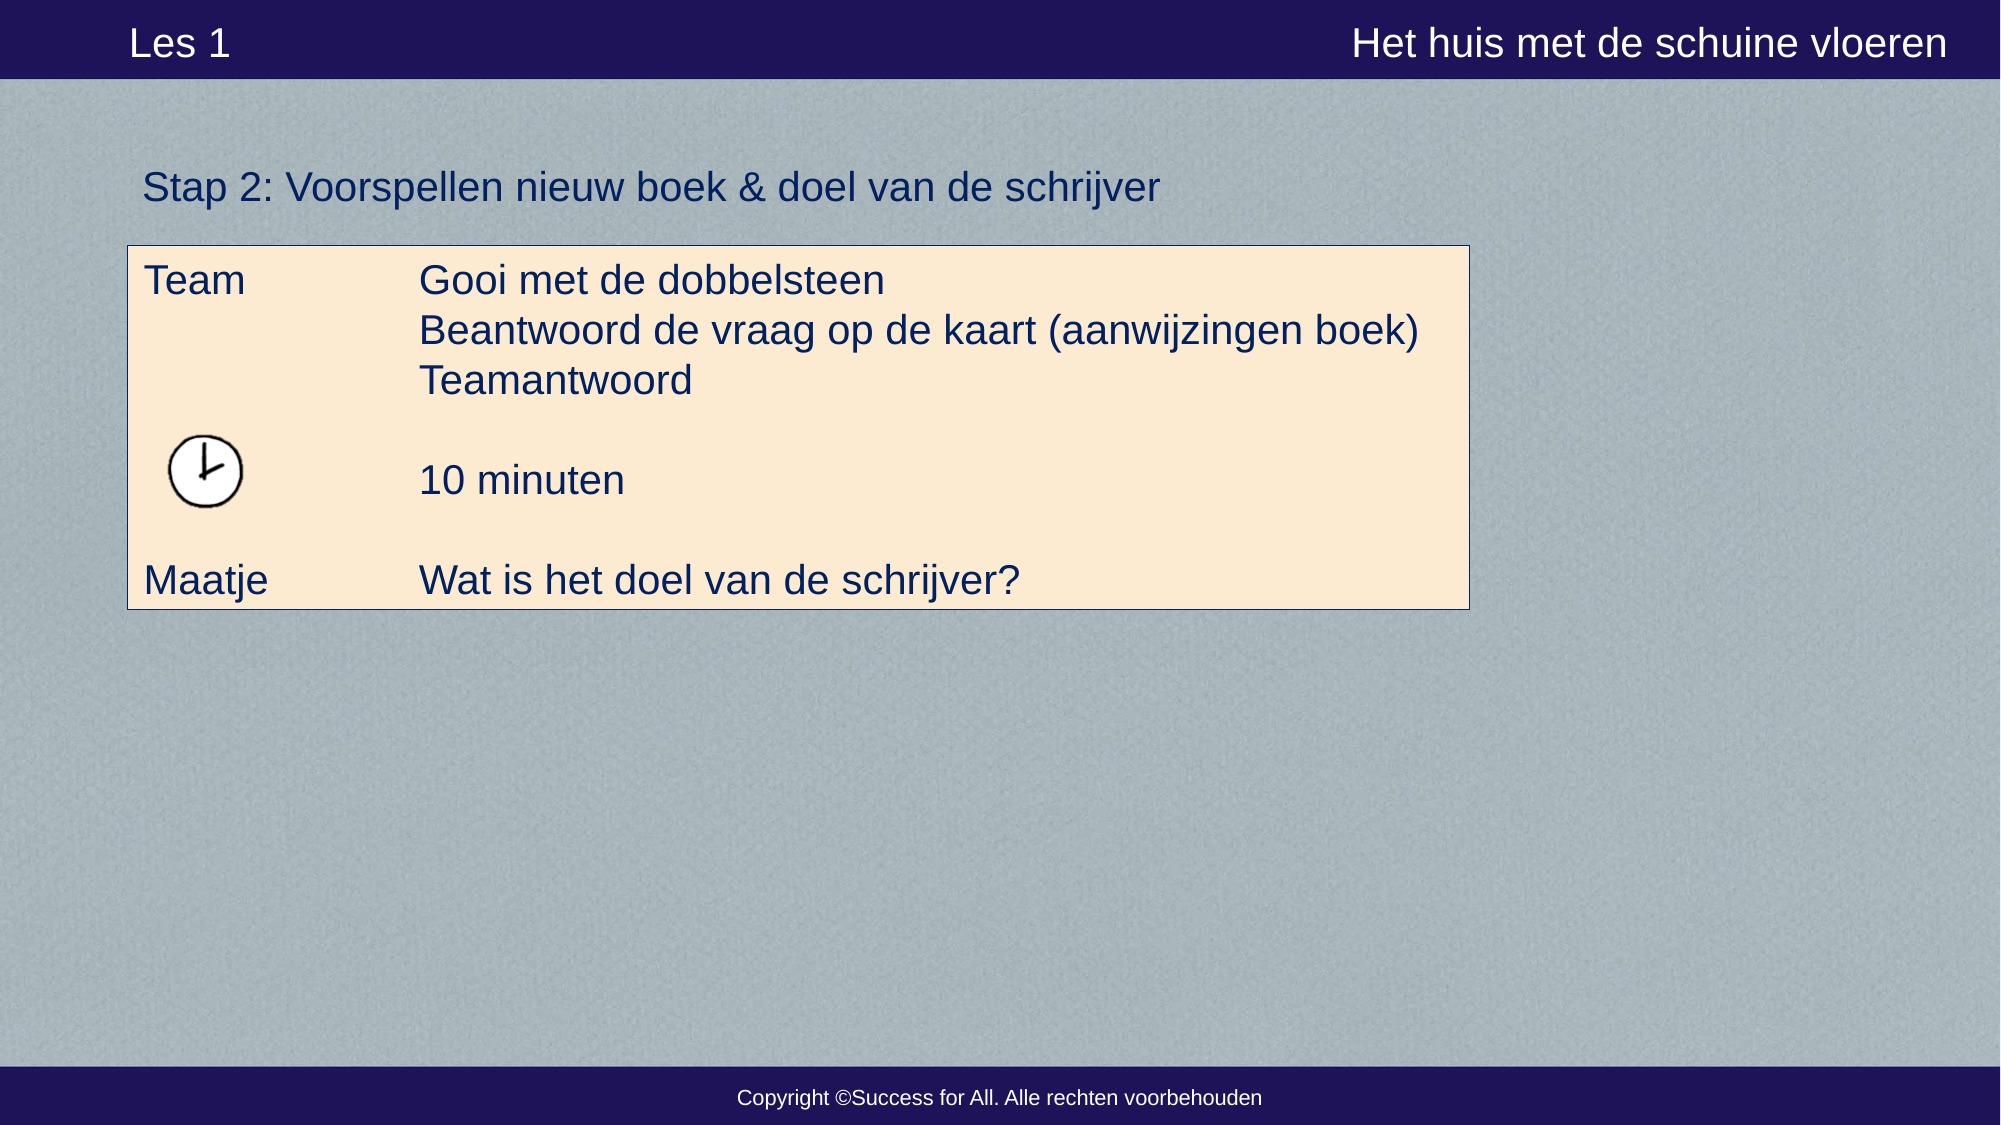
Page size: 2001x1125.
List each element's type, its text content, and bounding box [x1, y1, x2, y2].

picture [0, 0, 2001, 1125]
text_box Les 1 [114, 8, 354, 73]
text_box Team Gooi met de dobbelsteen Beantwoord de vraag op de kaart (aanwijzingen boek) Teamantwoord 10 minuten Maatje Wat is het doel van de schrijver? [127, 245, 1470, 610]
text_box Stap 2: Voorspellen nieuw boek & doel van de schrijver [127, 151, 1648, 217]
text_box Het huis met de schuine vloeren [786, 8, 1963, 123]
text_box Copyright ©Success for All. Alle rechten voorbehouden [0, 1076, 2000, 1125]
